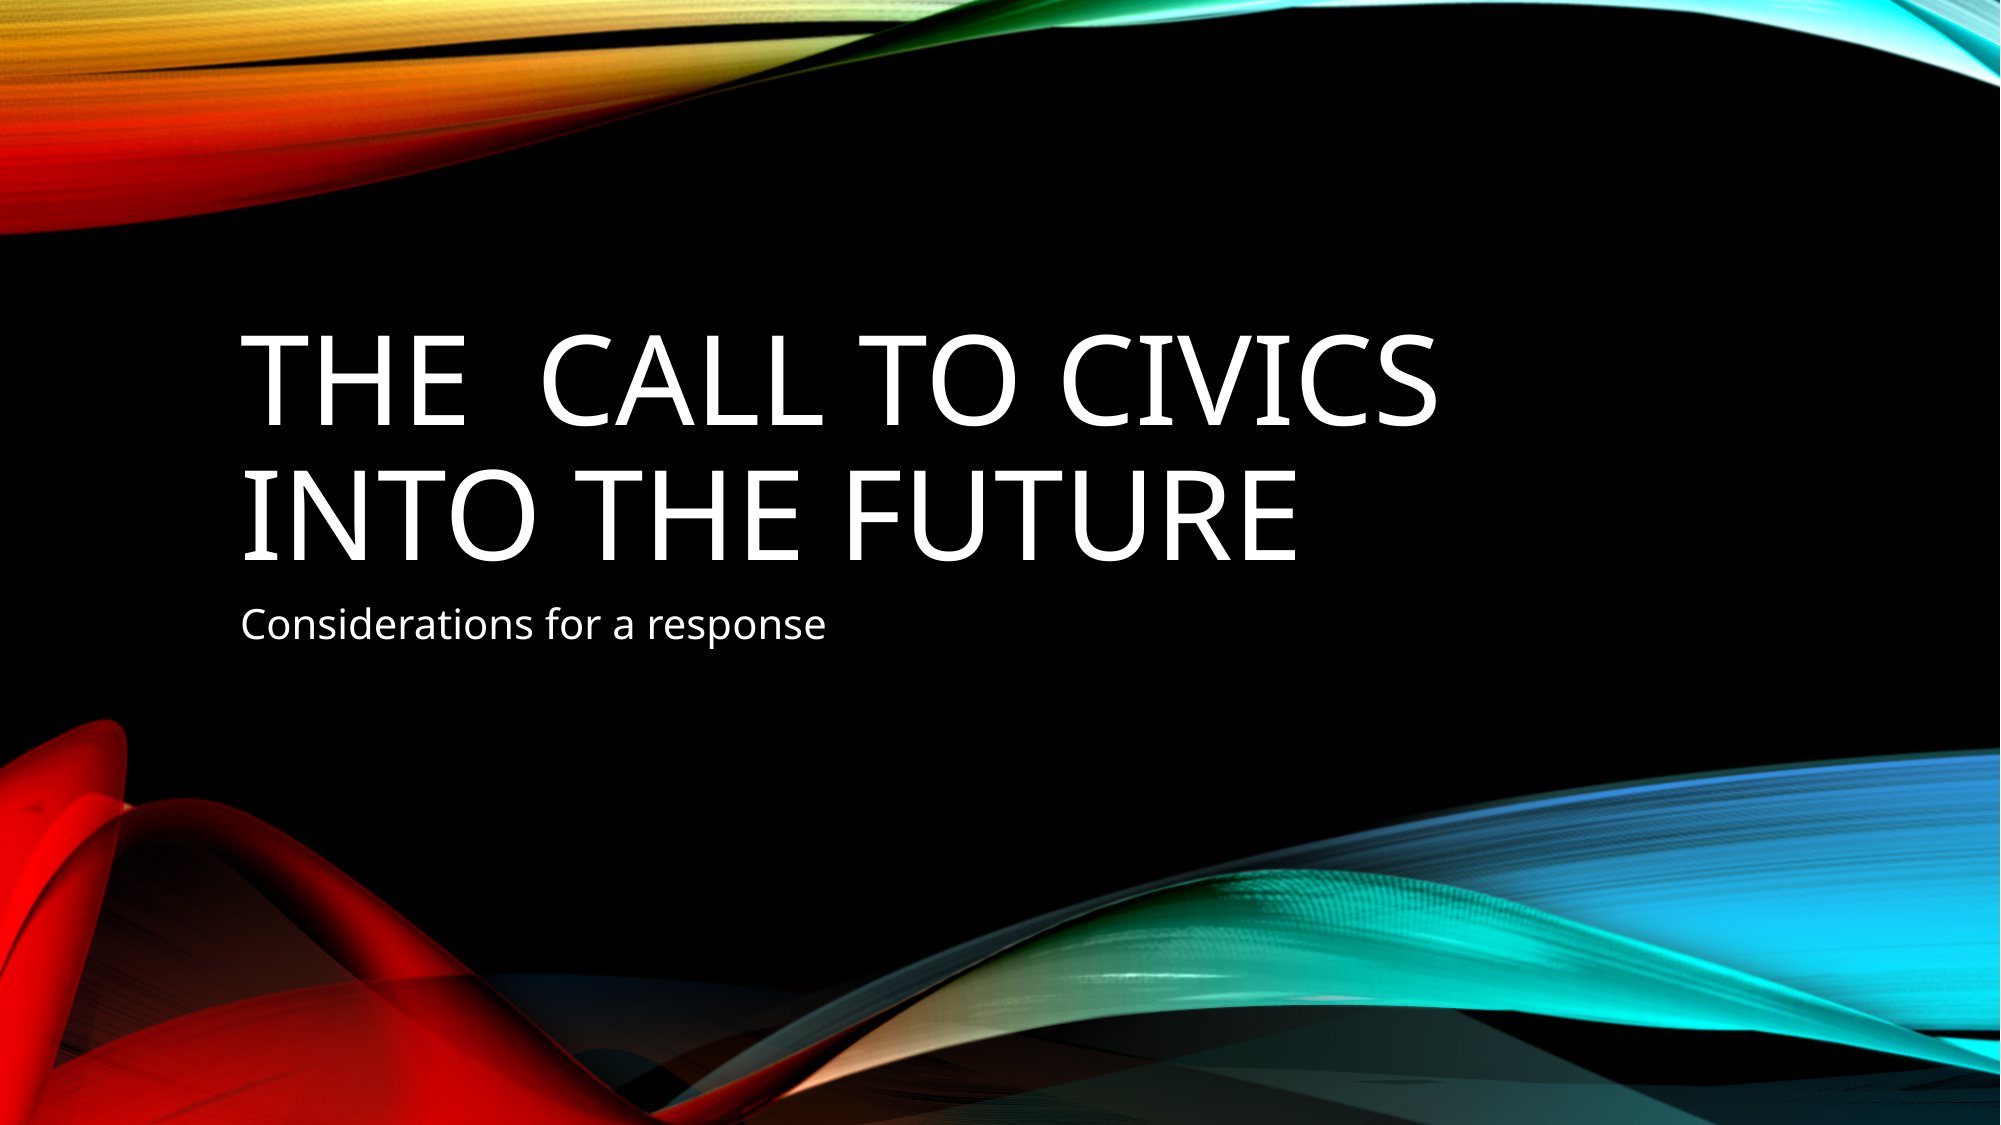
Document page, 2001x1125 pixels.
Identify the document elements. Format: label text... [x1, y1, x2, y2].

title THE CALL to CIVICS INTO THE FUTURE [225, 295, 1775, 595]
picture [0, 717, 2000, 1125]
subtitle Considerations for a response [225, 595, 1775, 709]
picture [0, 0, 2000, 237]
